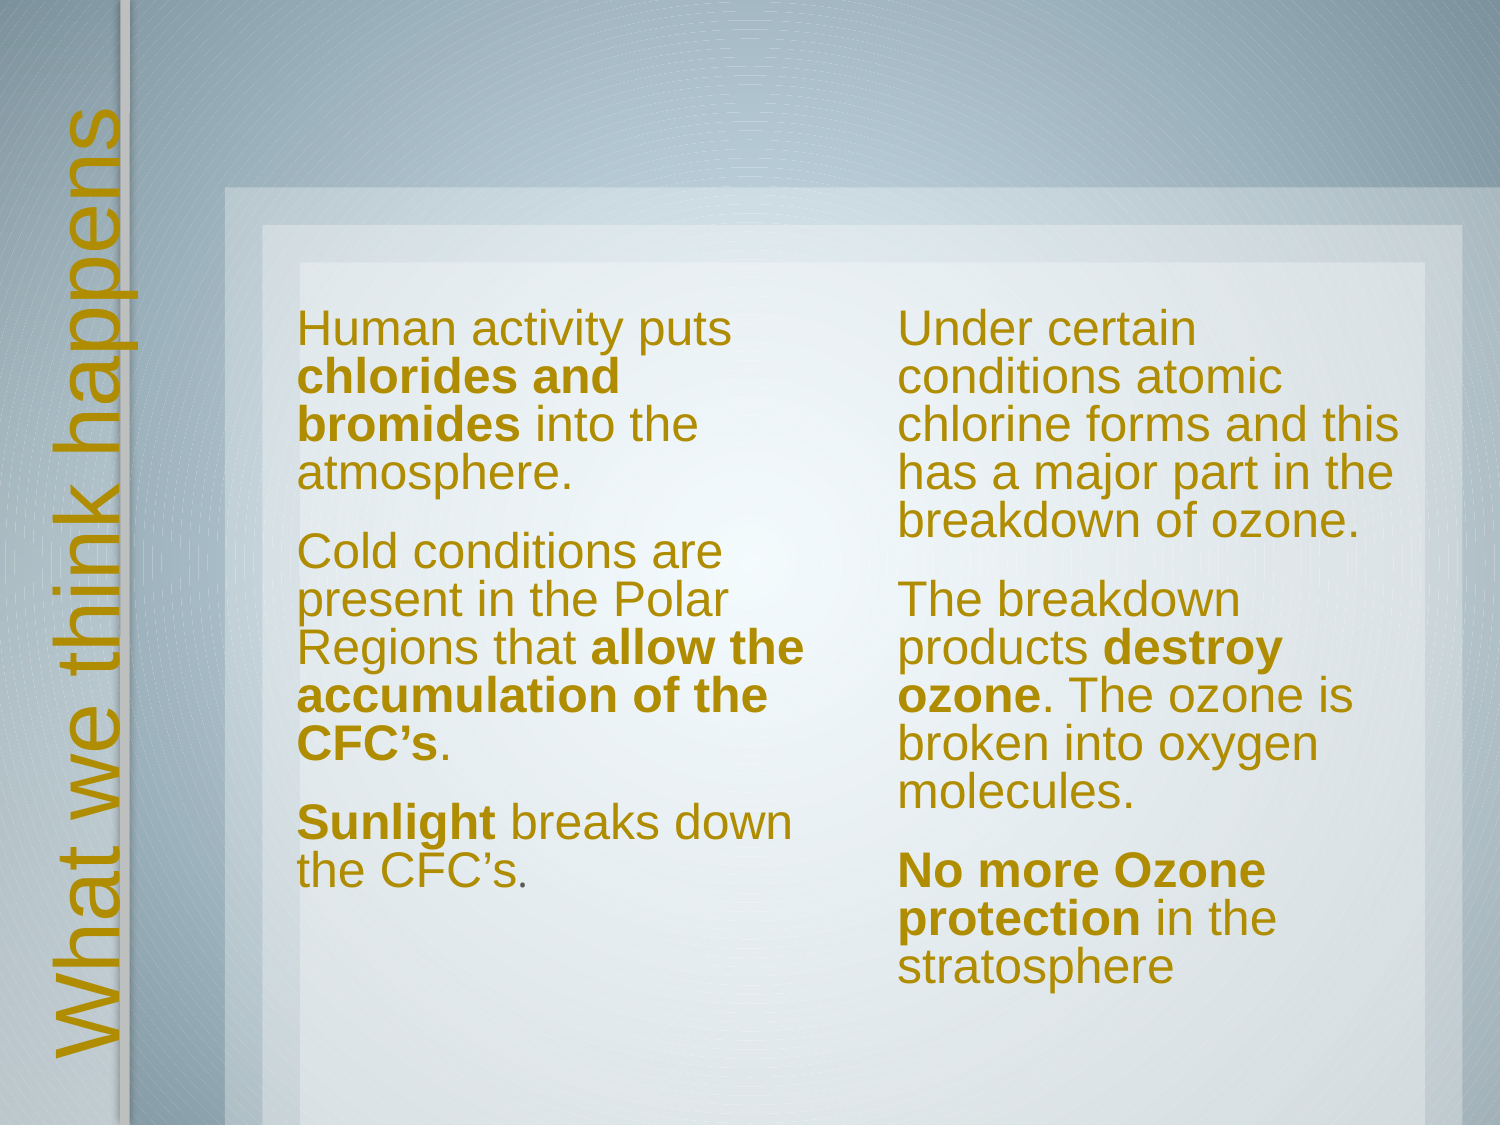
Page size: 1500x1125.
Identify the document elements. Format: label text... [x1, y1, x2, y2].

title What we think happens [6, 50, 146, 1075]
list Human activity puts chlorides and bromides into the atmosphere. Cold conditions are present in the Polar Regions that allow the accumulation of the CFC’s. Sunlight breaks down the CFC’s. [281, 299, 848, 1046]
list Under certain conditions atomic chlorine forms and this has a major part in the breakdown of ozone. The breakdown products destroy ozone. The ozone is broken into oxygen molecules. No more Ozone protection in the stratosphere [881, 299, 1418, 1046]
